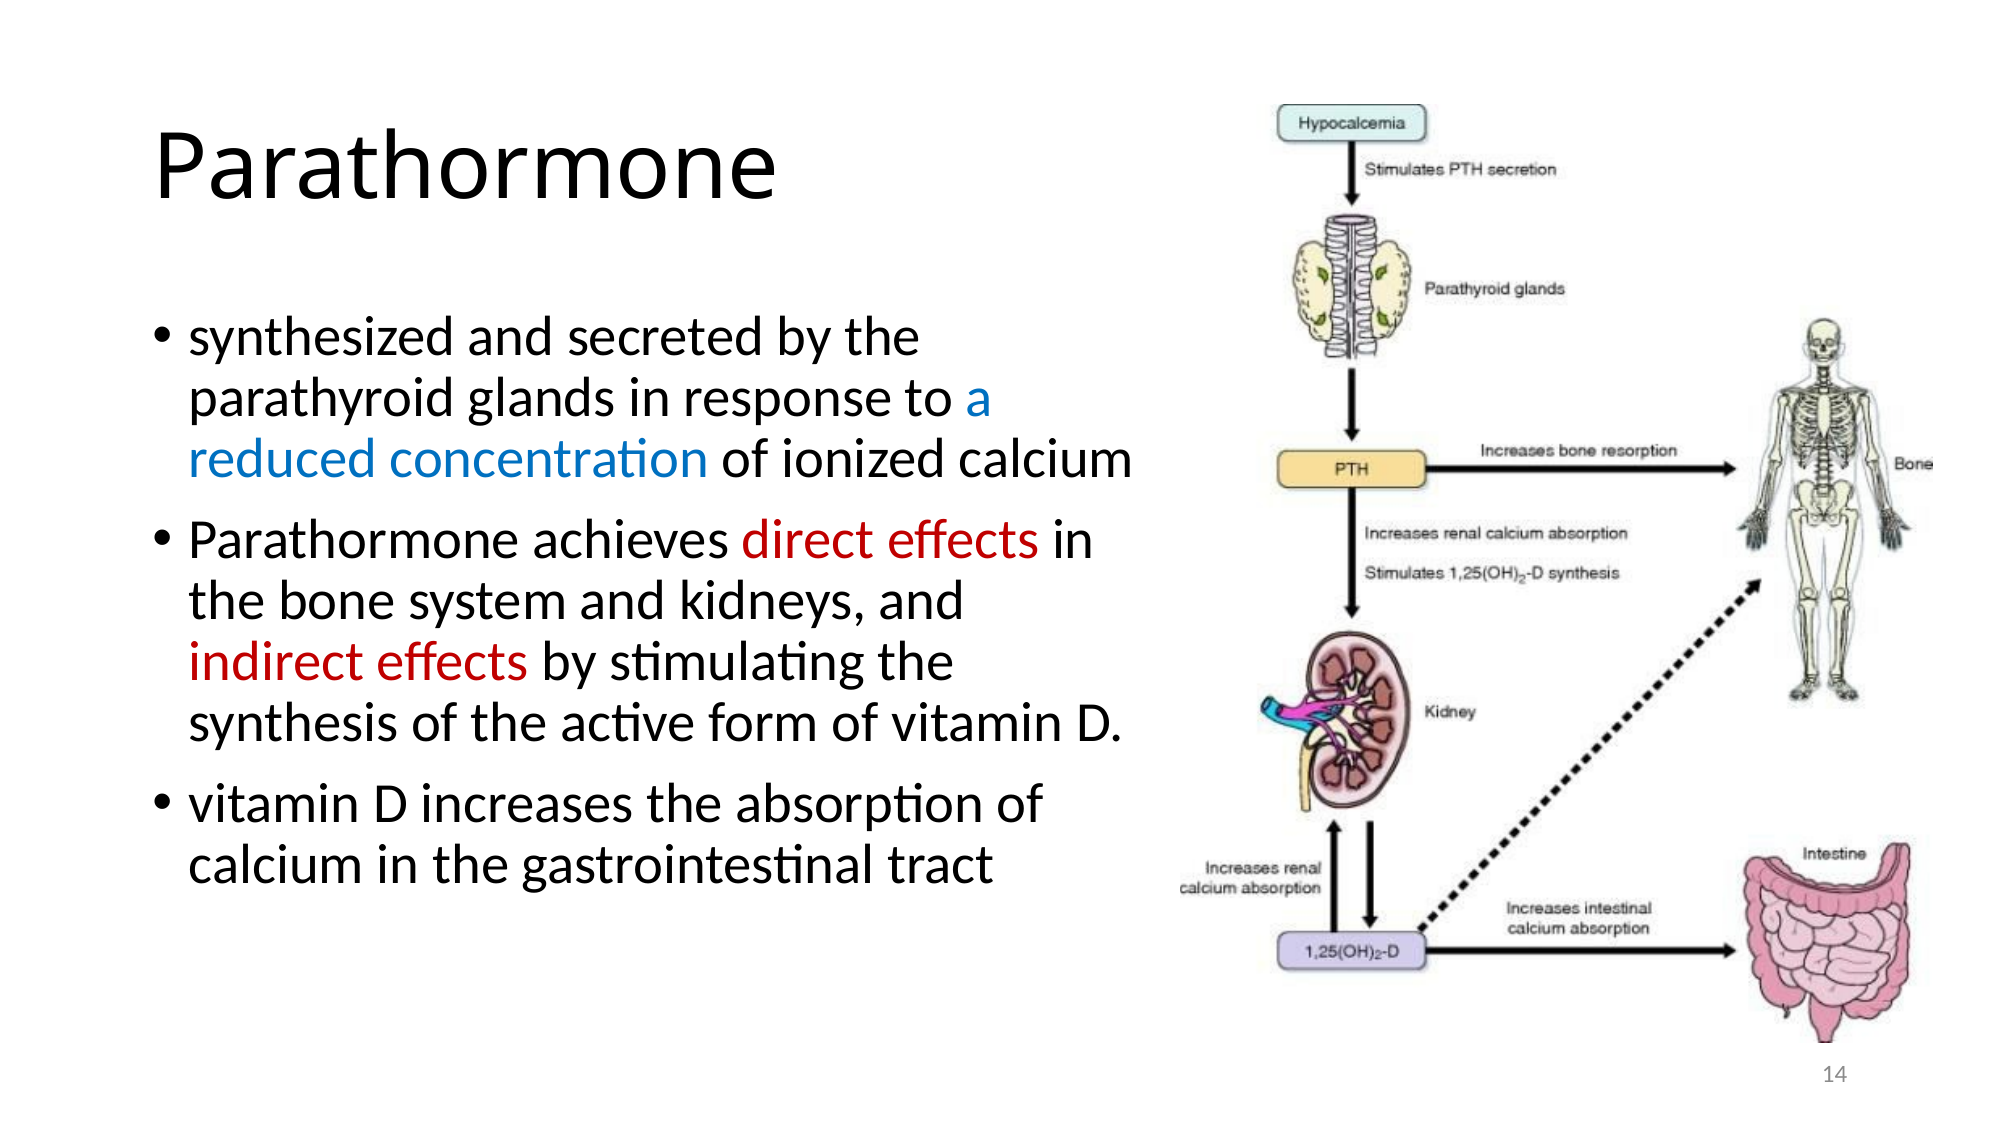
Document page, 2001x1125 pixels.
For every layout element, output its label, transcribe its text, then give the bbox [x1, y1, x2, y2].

slide_number 14 [1412, 1043, 1863, 1103]
title Parathormone [137, 59, 1863, 278]
text_box [1180, 104, 1933, 1043]
list synthesized and secreted by the parathyroid glands in response to a reduced concentration of ionized calcium Parathormone achieves direct effects in the bone system and kidneys, and indirect effects by stimulating the synthesis of the active form of vitamin D. vitamin D increases the absorption of calcium in the gastrointestinal tract [137, 299, 1157, 1014]
